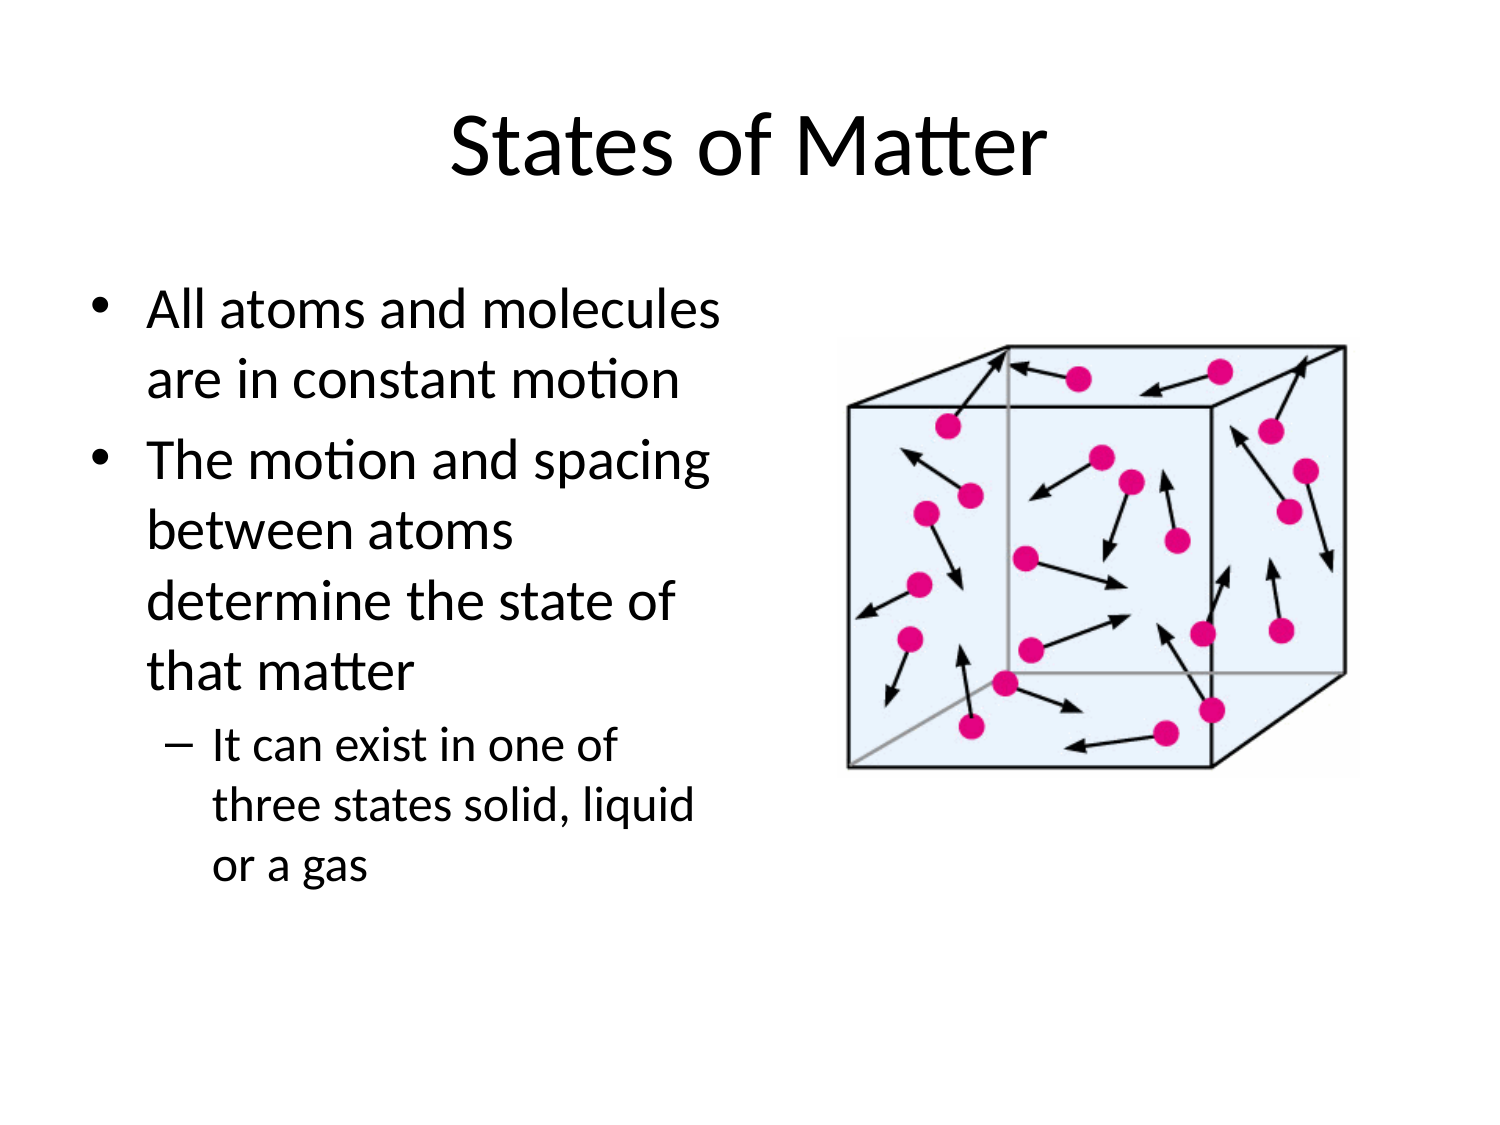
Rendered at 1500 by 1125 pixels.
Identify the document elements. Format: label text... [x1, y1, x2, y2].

picture [837, 337, 1360, 779]
title States of Matter [75, 45, 1425, 233]
list All atoms and molecules are in constant motion The motion and spacing between atoms determine the state of that matter It can exist in one of three states solid, liquid or a gas [75, 262, 738, 1005]
